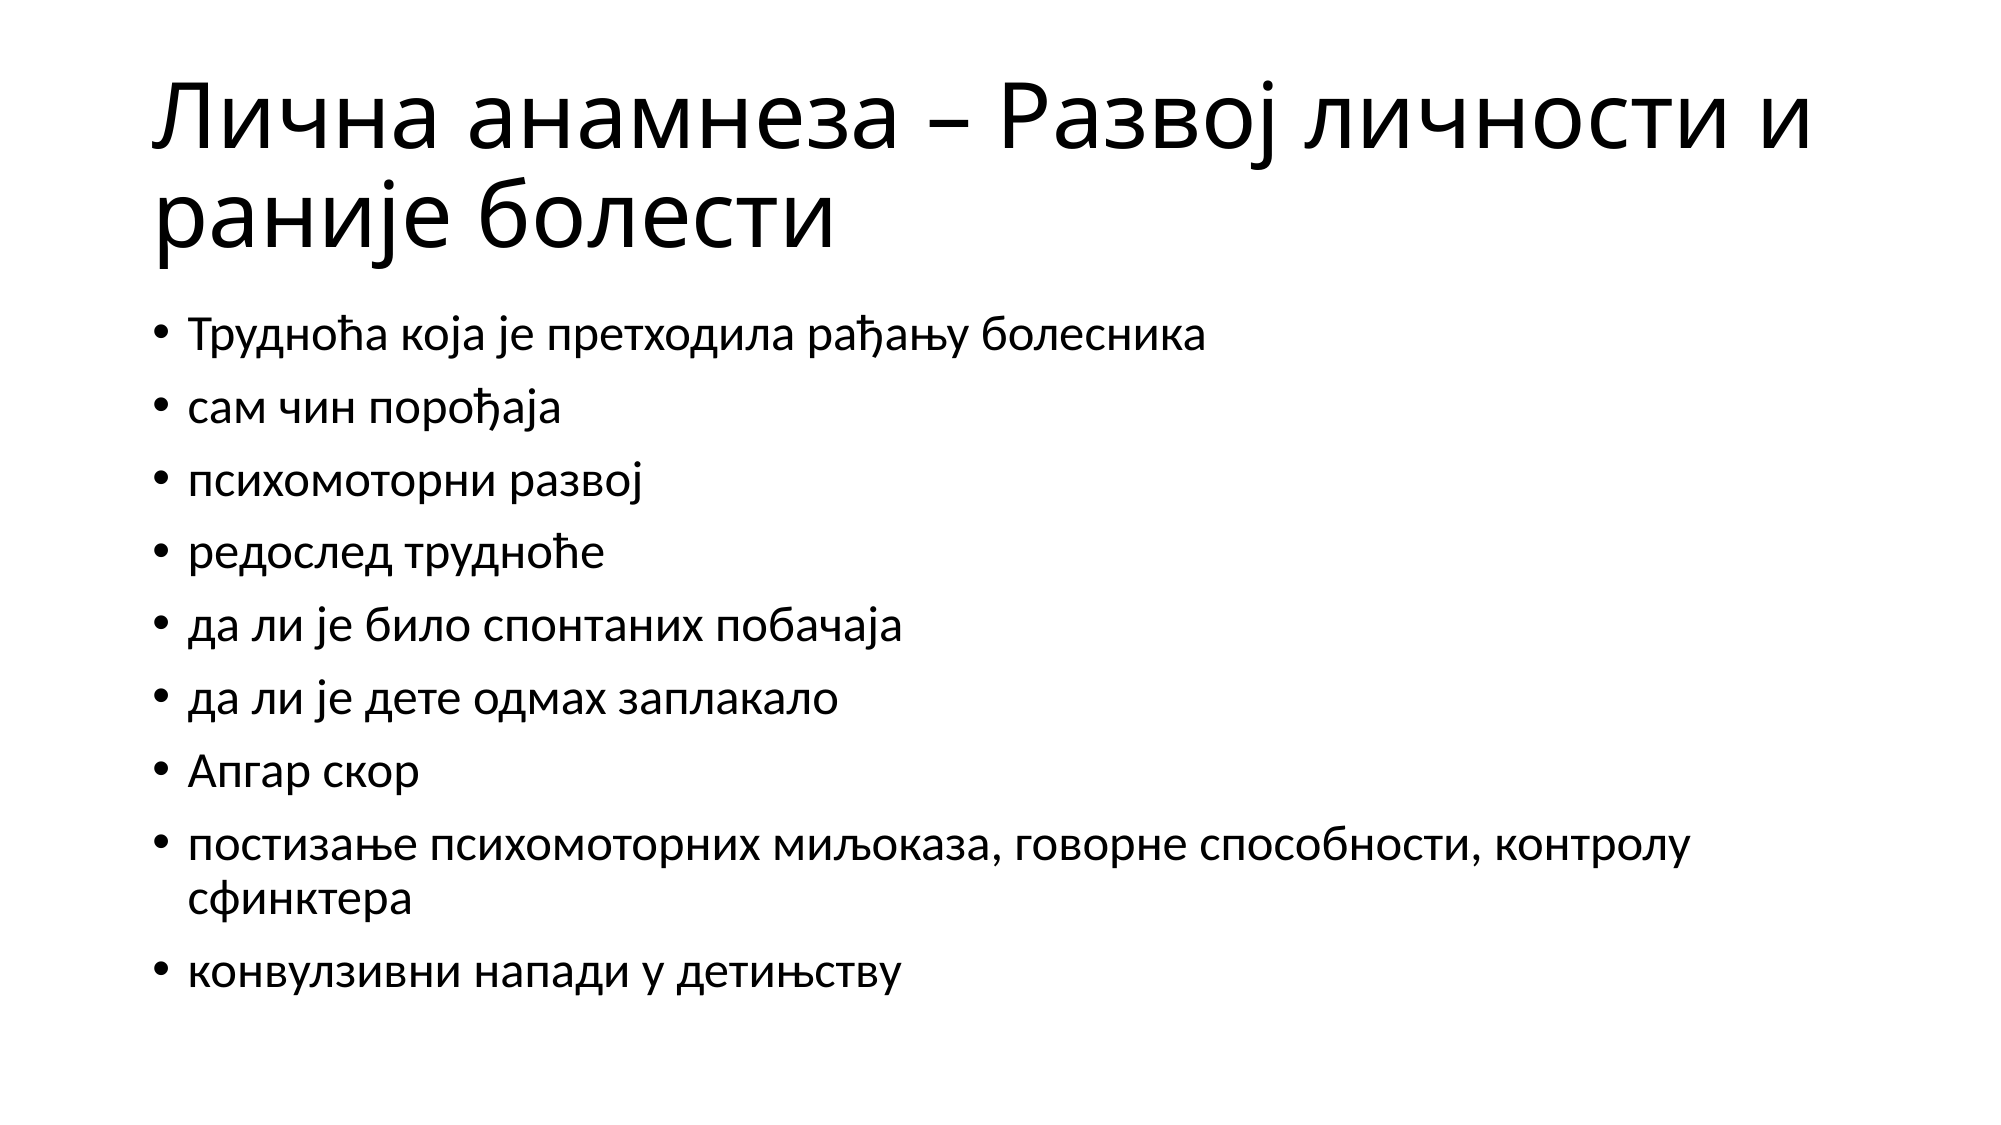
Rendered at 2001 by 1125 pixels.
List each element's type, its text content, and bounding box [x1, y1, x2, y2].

list Трудноћа која је претходила рађању болесника сам чин порођаја психомоторни развој редослед трудноће да ли је било спонтаних побачаја да ли је дете одмах заплакало Апгар скор постизање психомоторних миљоказа, говорне способности, контролу сфинктера конвулзивни напади у детињству [137, 299, 1863, 1014]
title Лична анамнеза – Развој личности и раније болести [137, 59, 1863, 278]
